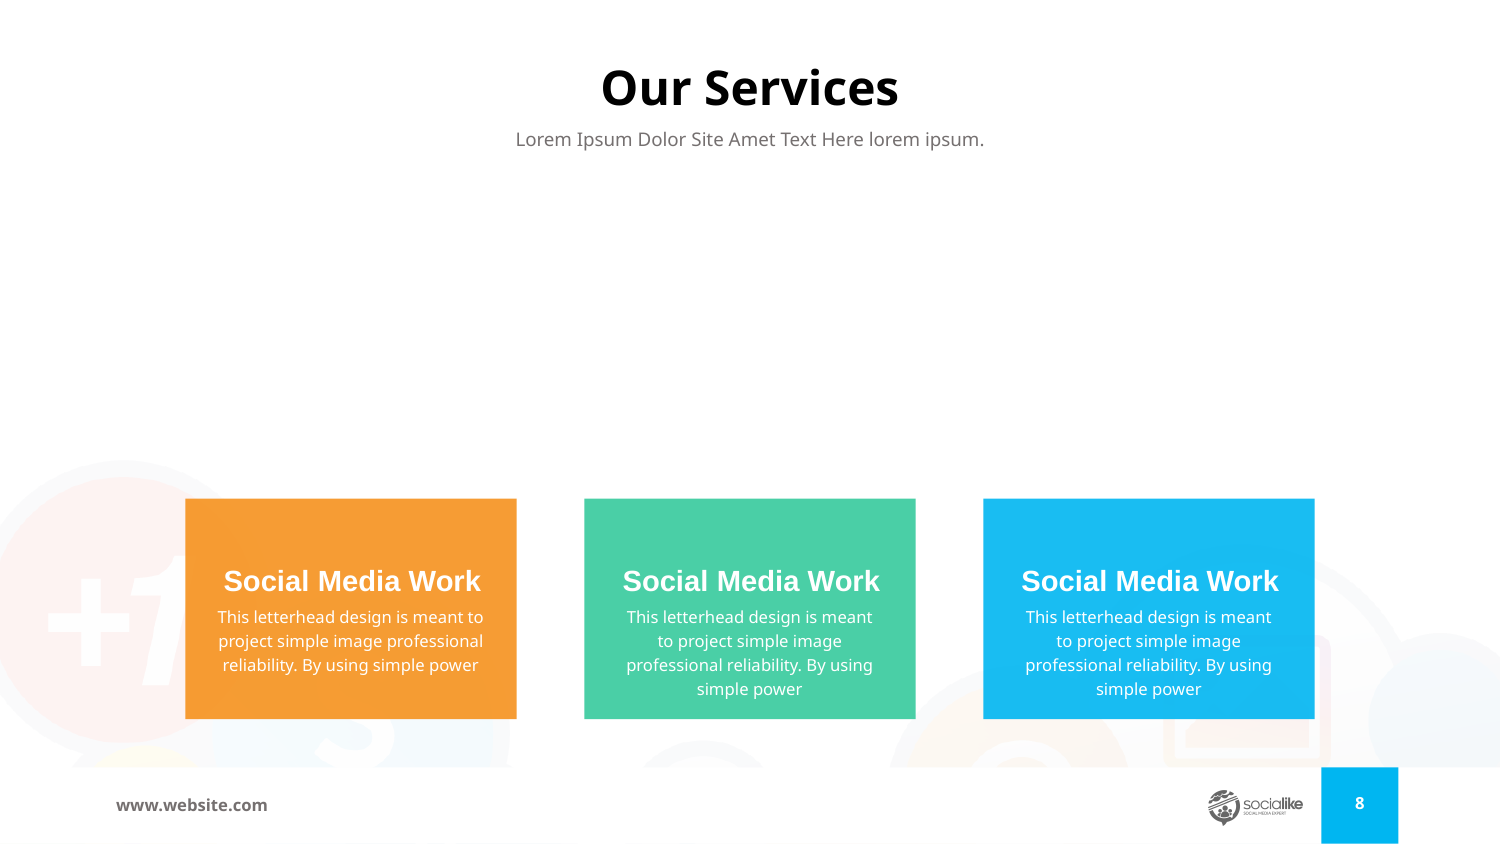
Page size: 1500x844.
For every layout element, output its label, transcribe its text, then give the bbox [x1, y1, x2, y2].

slide_number ‹#› [1322, 782, 1397, 827]
picture [584, 258, 916, 720]
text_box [1208, 790, 1303, 826]
picture [185, 258, 517, 720]
picture [983, 258, 1315, 720]
footer www.website.com [104, 785, 373, 824]
title Our Services [103, 59, 1397, 120]
list Lorem Ipsum Dolor Site Amet Text Here lorem ipsum. [103, 120, 1397, 160]
